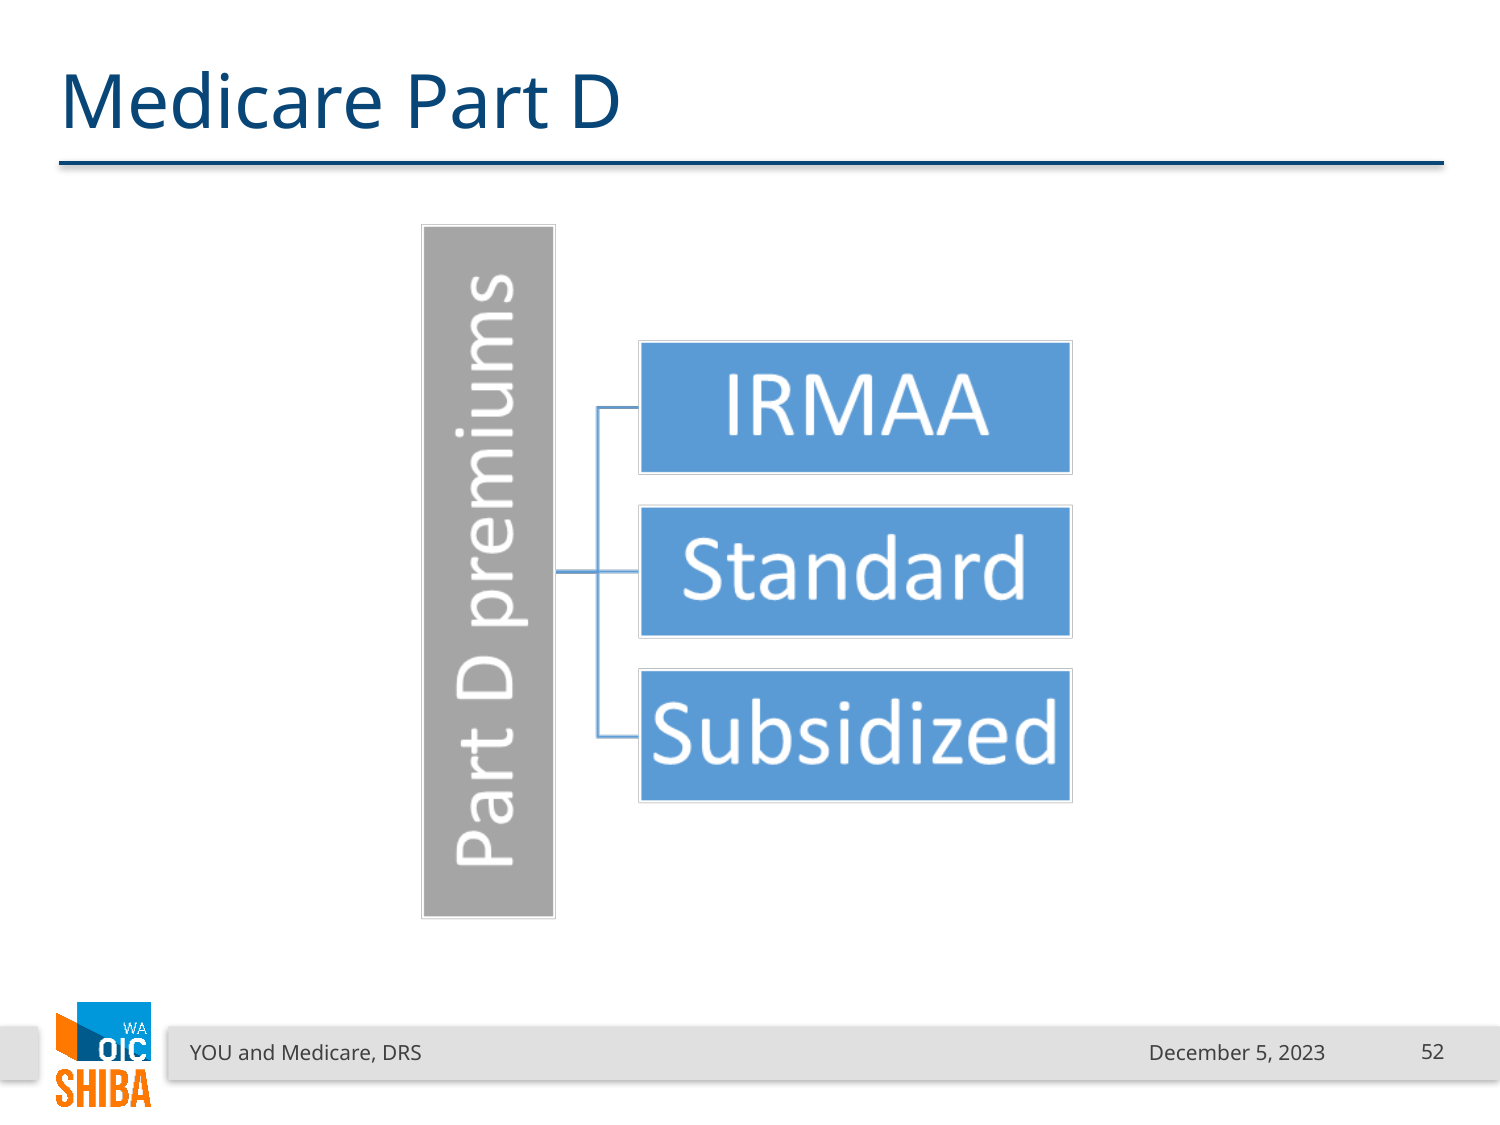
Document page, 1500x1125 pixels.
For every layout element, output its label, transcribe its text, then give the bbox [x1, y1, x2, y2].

picture [154, 198, 1340, 927]
title Medicare Part D [59, 53, 1445, 164]
footer YOU and Medicare, DRS [190, 1035, 785, 1069]
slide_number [975, 1035, 1326, 1069]
slide_number 52 [1339, 1035, 1445, 1069]
picture [56, 1002, 151, 1107]
